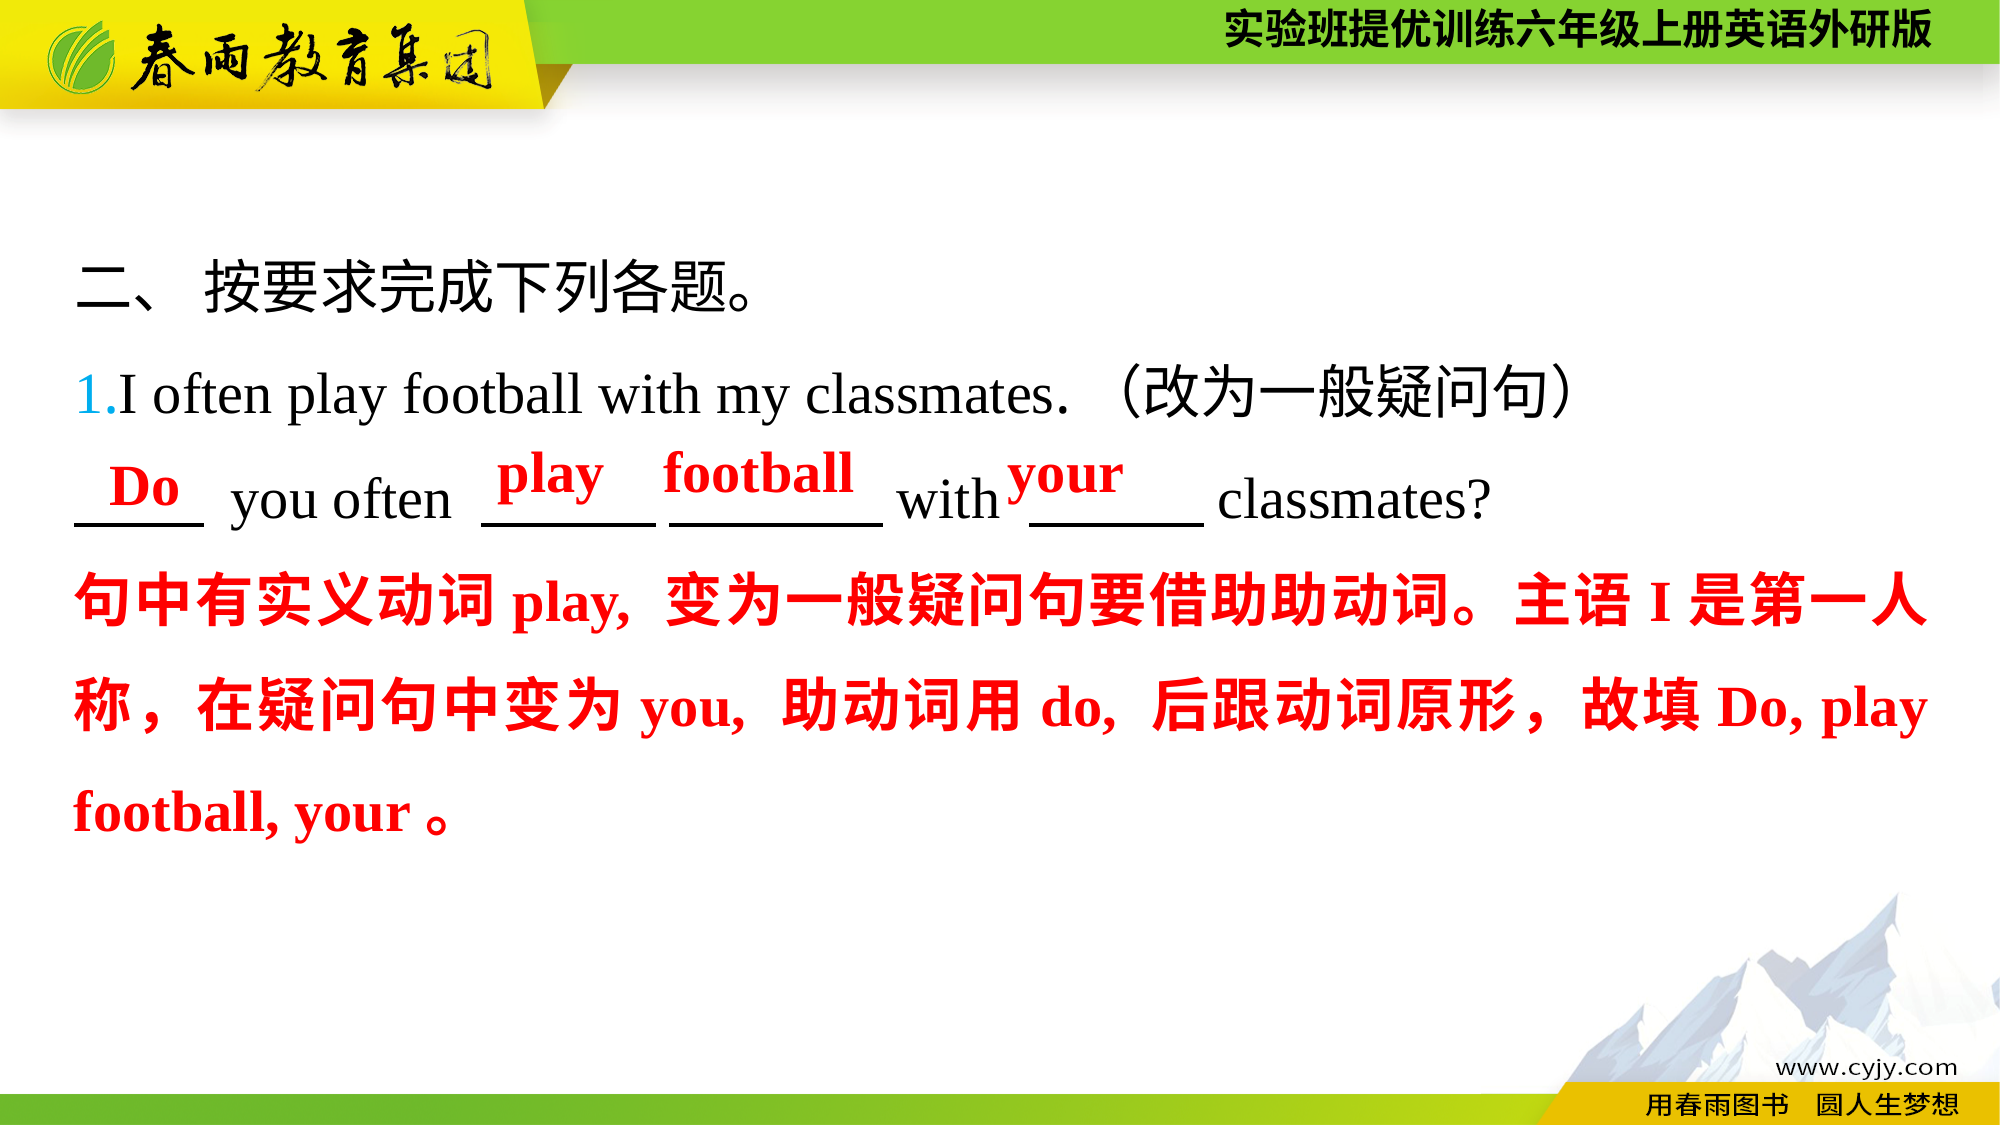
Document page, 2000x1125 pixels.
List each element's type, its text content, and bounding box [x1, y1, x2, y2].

text_box your [992, 426, 1151, 512]
picture [0, 0, 2000, 1125]
text_box play football [483, 427, 949, 512]
list 二、 按要求完成下列各题。 1.I often play football with my classmates.（改为一般疑问句） you often with classmates? [59, 208, 1944, 520]
text_box Do [94, 440, 209, 520]
text_box 句中有实义动词play, 变为一般疑问句要借助助动词。主语I是第一人称，在疑问句中变为you, 助动词用do, 后跟动词原形，故填Do, play football, your。 [59, 520, 1944, 850]
